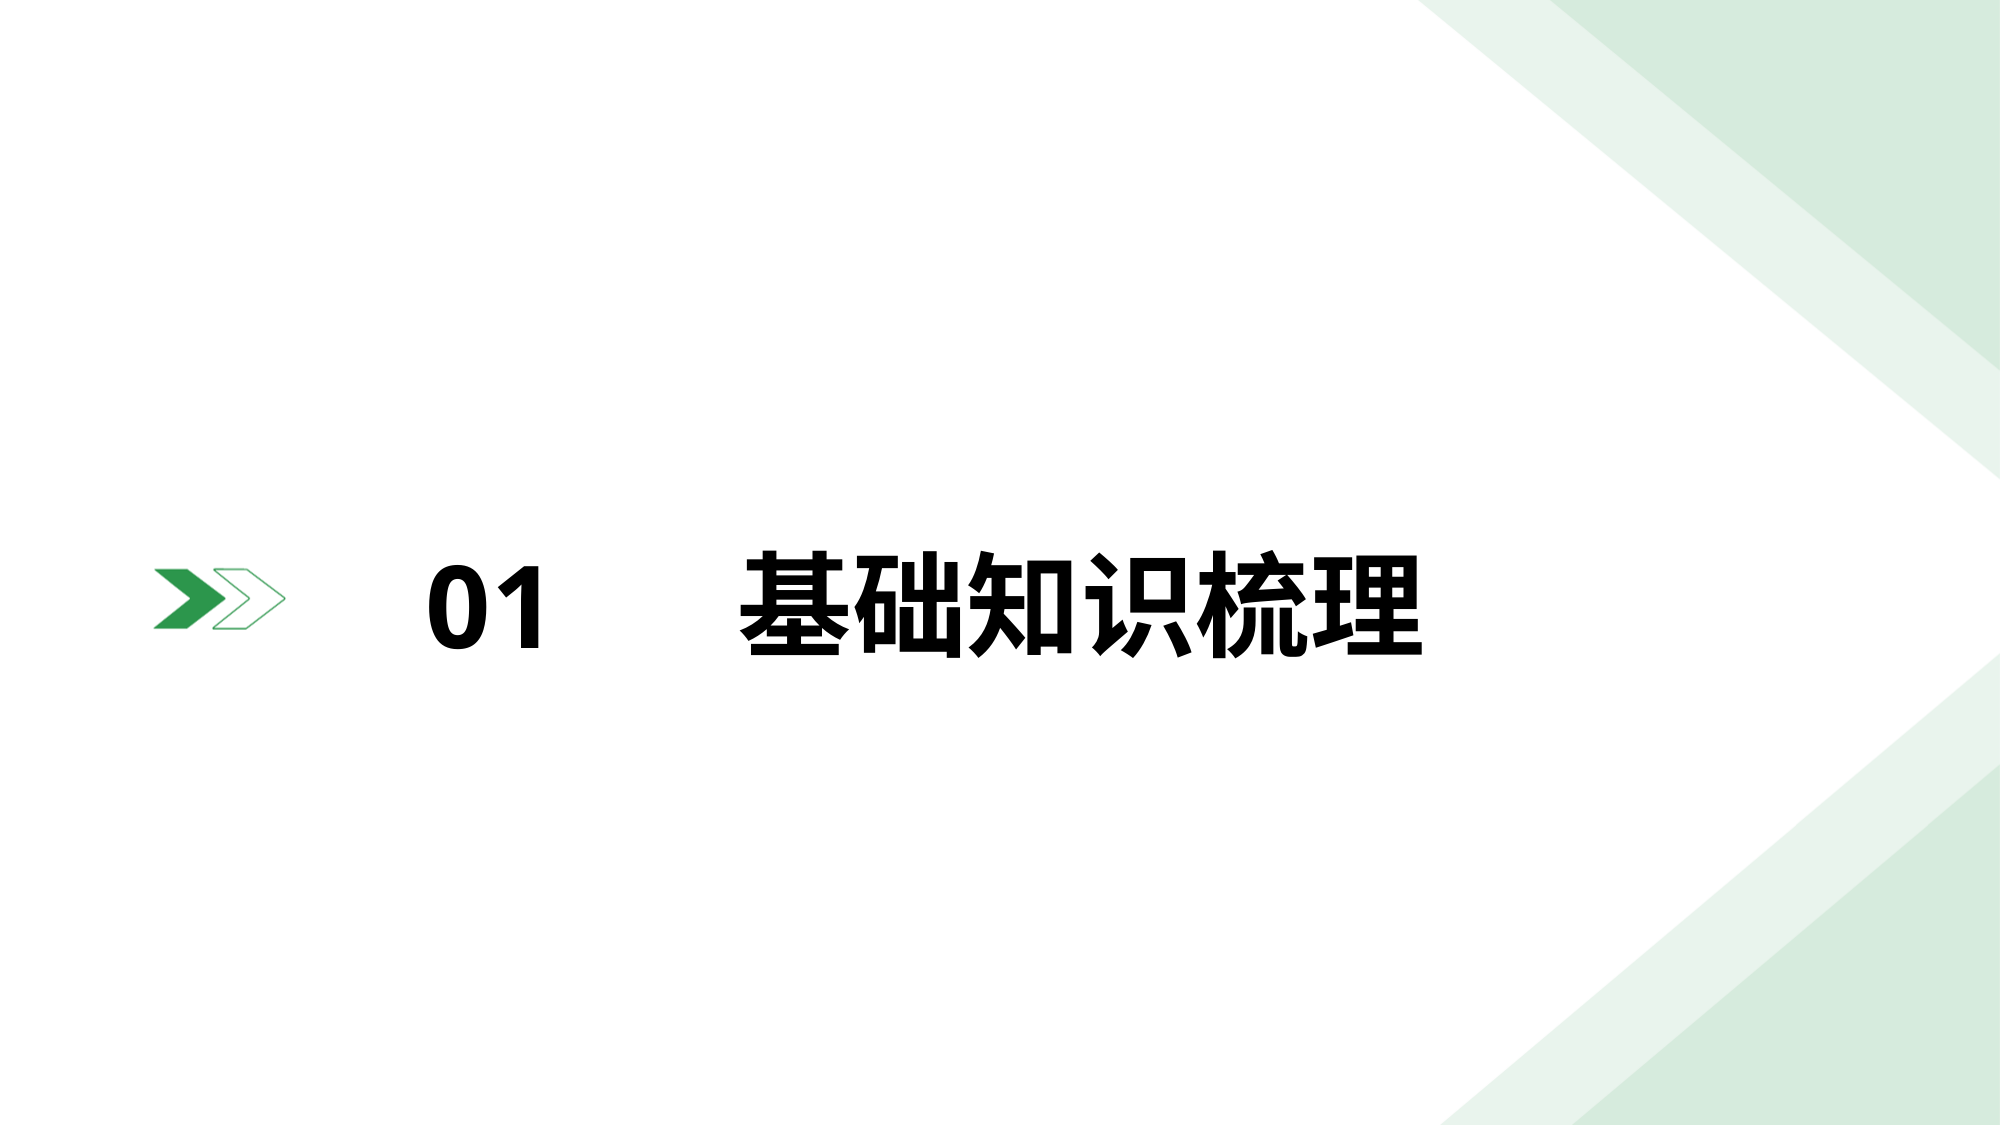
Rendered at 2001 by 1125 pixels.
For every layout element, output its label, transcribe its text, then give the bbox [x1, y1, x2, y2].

text_box 基础知识梳理 [738, 518, 1970, 686]
picture [0, 0, 2000, 1125]
text_box 01 [323, 518, 659, 686]
